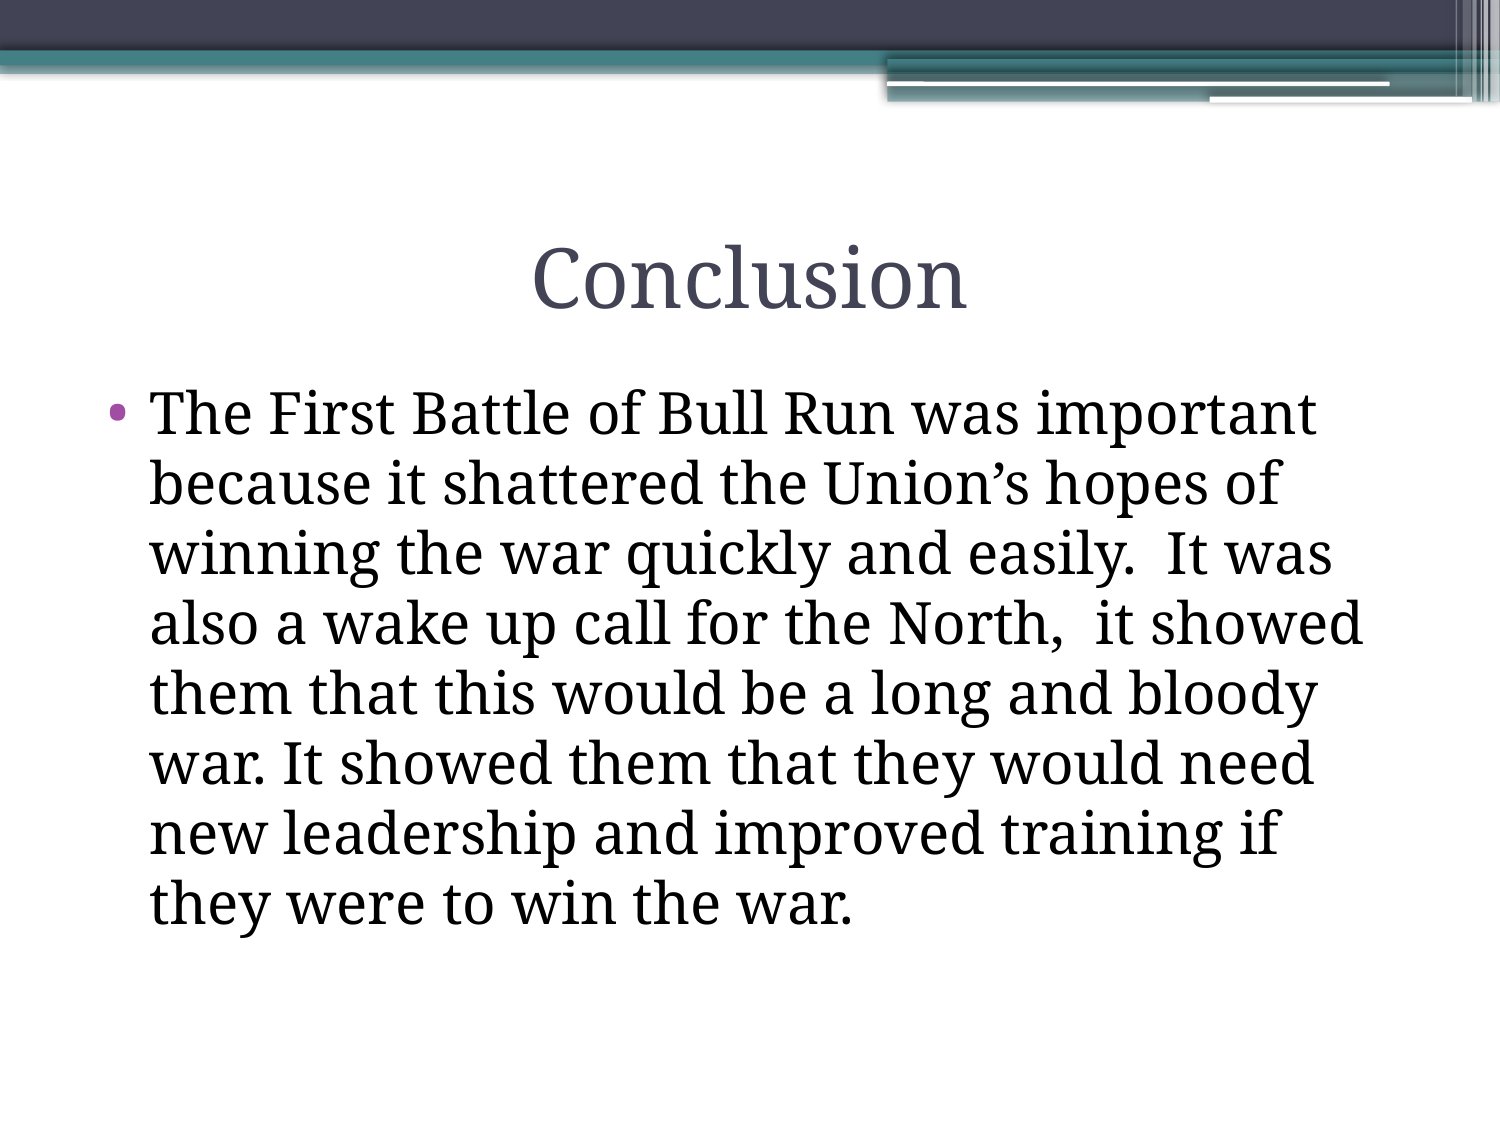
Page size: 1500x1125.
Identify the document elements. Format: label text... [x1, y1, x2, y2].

title Conclusion [75, 187, 1425, 363]
list The First Battle of Bull Run was important because it shattered the Union’s hopes of winning the war quickly and easily. It was also a wake up call for the North, it showed them that this would be a long and bloody war. It showed them that they would need new leadership and improved training if they were to win the war. [75, 368, 1425, 1079]
